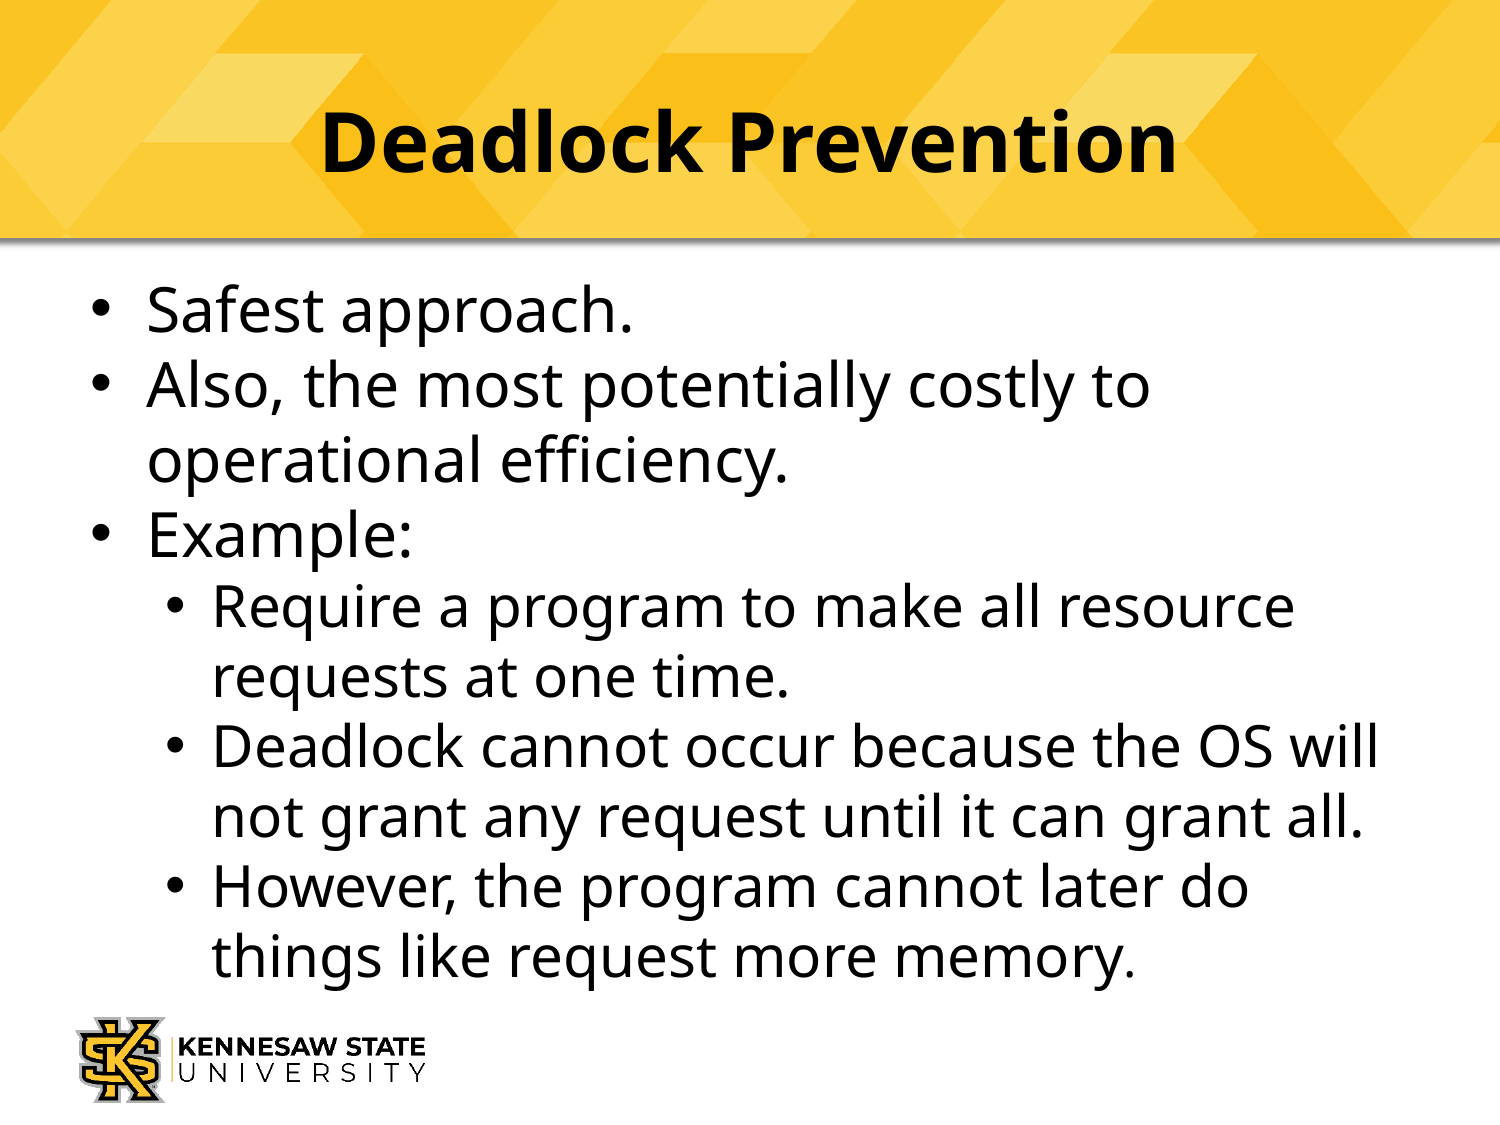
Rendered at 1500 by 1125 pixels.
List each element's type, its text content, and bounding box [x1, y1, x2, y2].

picture [75, 1017, 425, 1103]
title Deadlock Prevention [75, 45, 1425, 233]
list Safest approach. Also, the most potentially costly to operational efficiency. Example: Require a program to make all resource requests at one time. Deadlock cannot occur because the OS will not grant any request until it can grant all. However, the program cannot later do things like request more memory. [75, 262, 1425, 1005]
picture [0, 0, 1500, 251]
